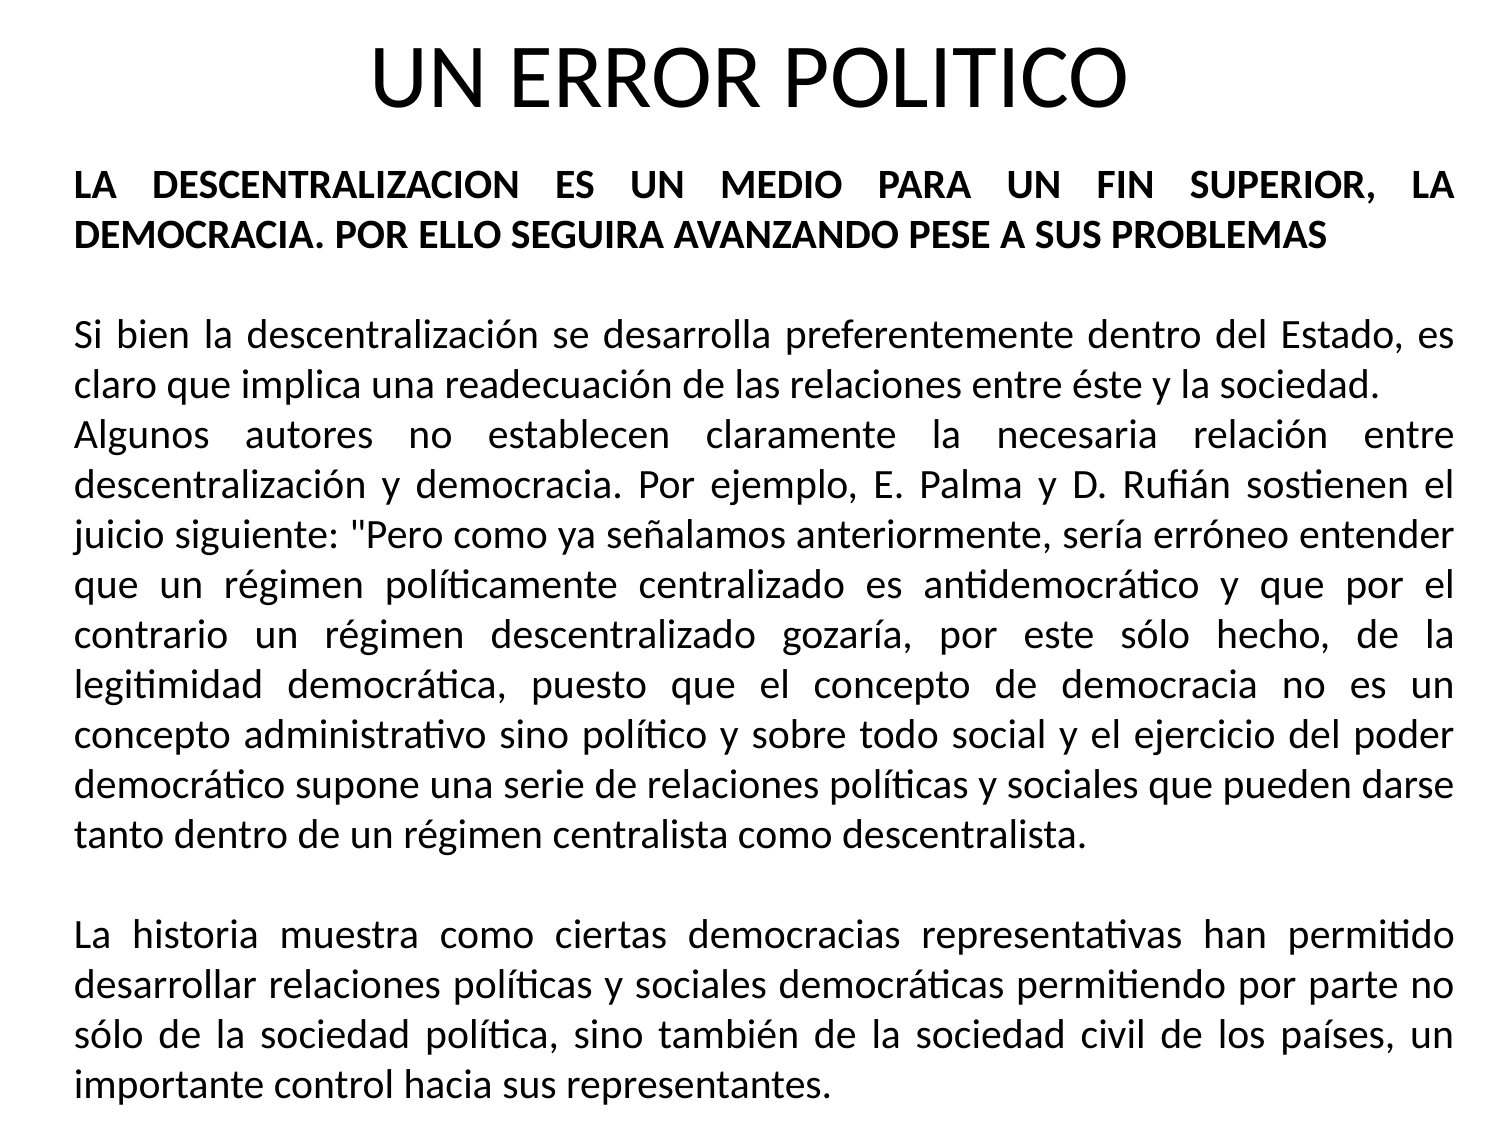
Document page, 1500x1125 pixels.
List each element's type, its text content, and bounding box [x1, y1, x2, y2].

list LA DESCENTRALIZACION ES UN MEDIO PARA UN FIN SUPERIOR, LA DEMOCRACIA. POR ELLO SEGUIRA AVANZANDO PESE A SUS PROBLEMAS Si bien la descentralización se desarrolla preferentemente dentro del Estado, es claro que implica una readecuación de las relaciones entre éste y la sociedad. Algunos autores no establecen claramente la necesaria relación entre descentralización y democracia. Por ejemplo, E. Palma y D. Rufián sostienen el juicio siguiente: "Pero como ya señalamos anteriormente, sería erróneo entender que un régimen políticamente centralizado es antidemocrático y que por el contrario un régimen descentralizado gozaría, por este sólo hecho, de la legitimidad democrática, puesto que el concepto de democracia no es un concepto administrativo sino político y sobre todo social y el ejercicio del poder democrático supone una serie de relaciones políticas y sociales que pueden darse tanto dentro de un régimen centralista como descentralista. La historia muestra como ciertas democracias representativas han permitido desarrollar relaciones políticas y sociales democráticas permitiendo por parte no sólo de la sociedad política, sino también de la sociedad civil de los países, un importante control hacia sus representantes. [29, 149, 1471, 1125]
title UN ERROR POLITICO [75, 7, 1425, 135]
